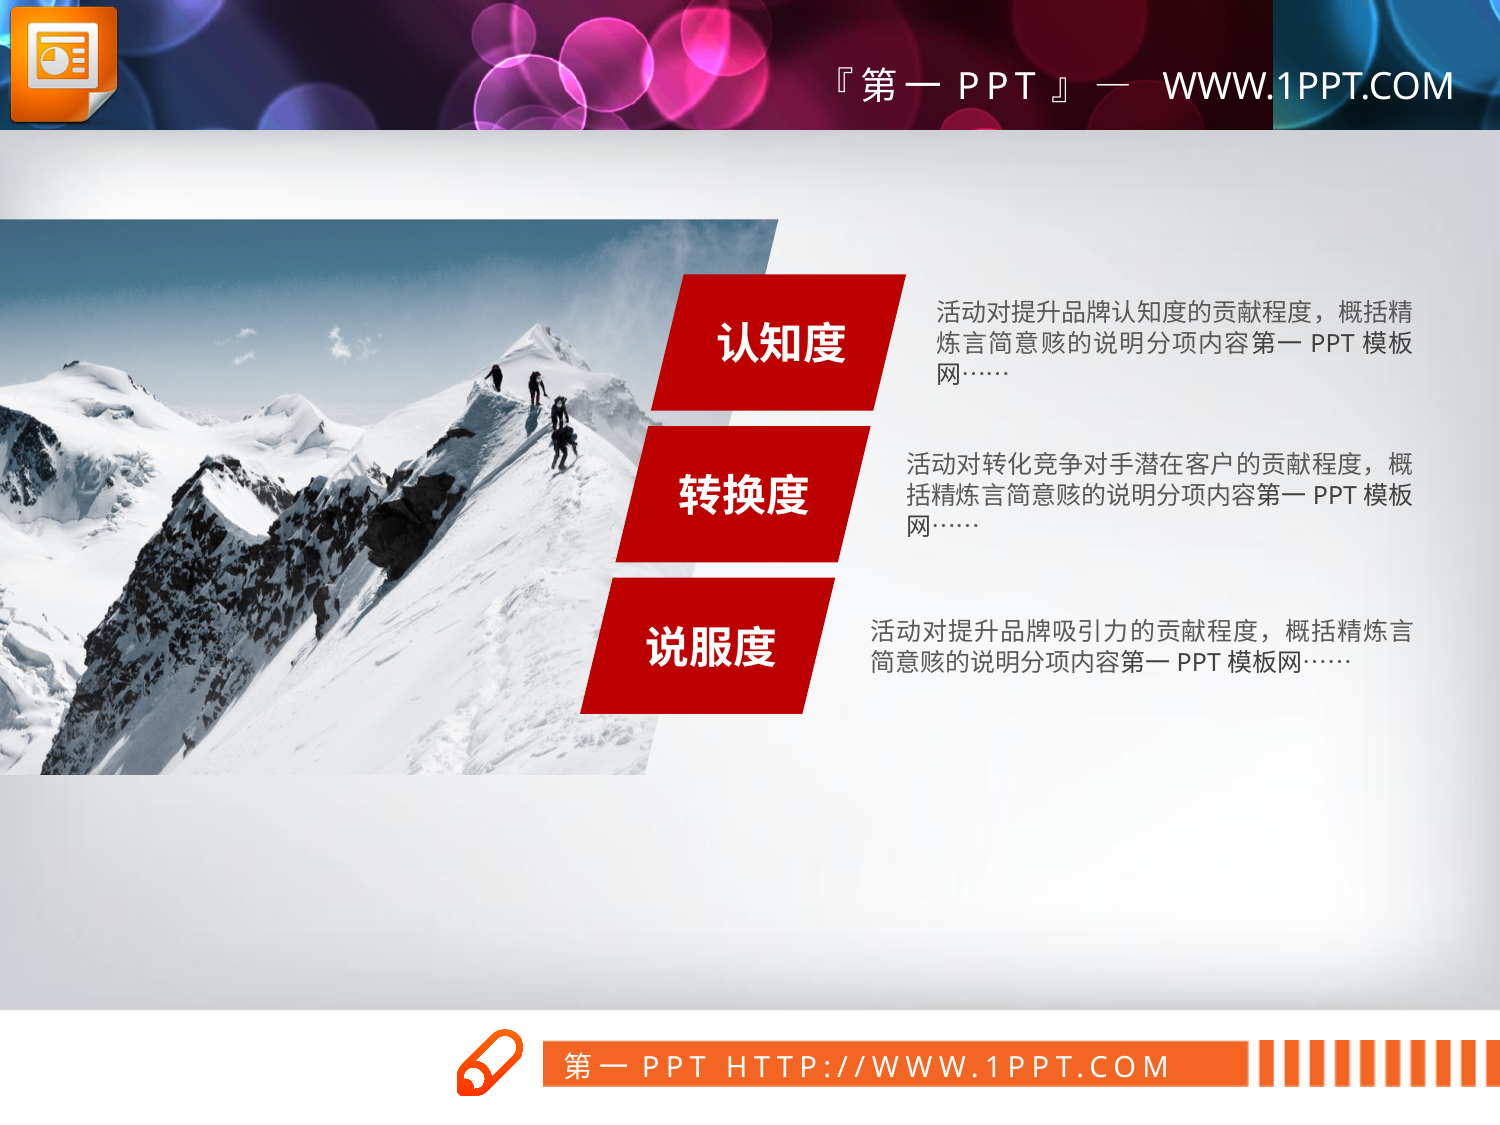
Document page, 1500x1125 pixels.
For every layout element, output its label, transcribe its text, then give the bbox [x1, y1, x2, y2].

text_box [615, 425, 871, 563]
picture [543, 1040, 1500, 1087]
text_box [650, 274, 907, 411]
text_box 活动对提升品牌吸引力的贡献程度，概括精炼言简意赅的说明分项内容第一PPT模板网…… [870, 614, 1415, 677]
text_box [579, 577, 836, 715]
picture [0, 0, 1500, 1012]
text_box 活动对转化竞争对手潜在客户的贡献程度，概括精炼言简意赅的说明分项内容第一PPT模板网…… [906, 446, 1414, 541]
text_box [0, 219, 779, 776]
text_box 活动对提升品牌认知度的贡献程度，概括精炼言简意赅的说明分项内容第一PPT模板网…… [936, 295, 1414, 390]
